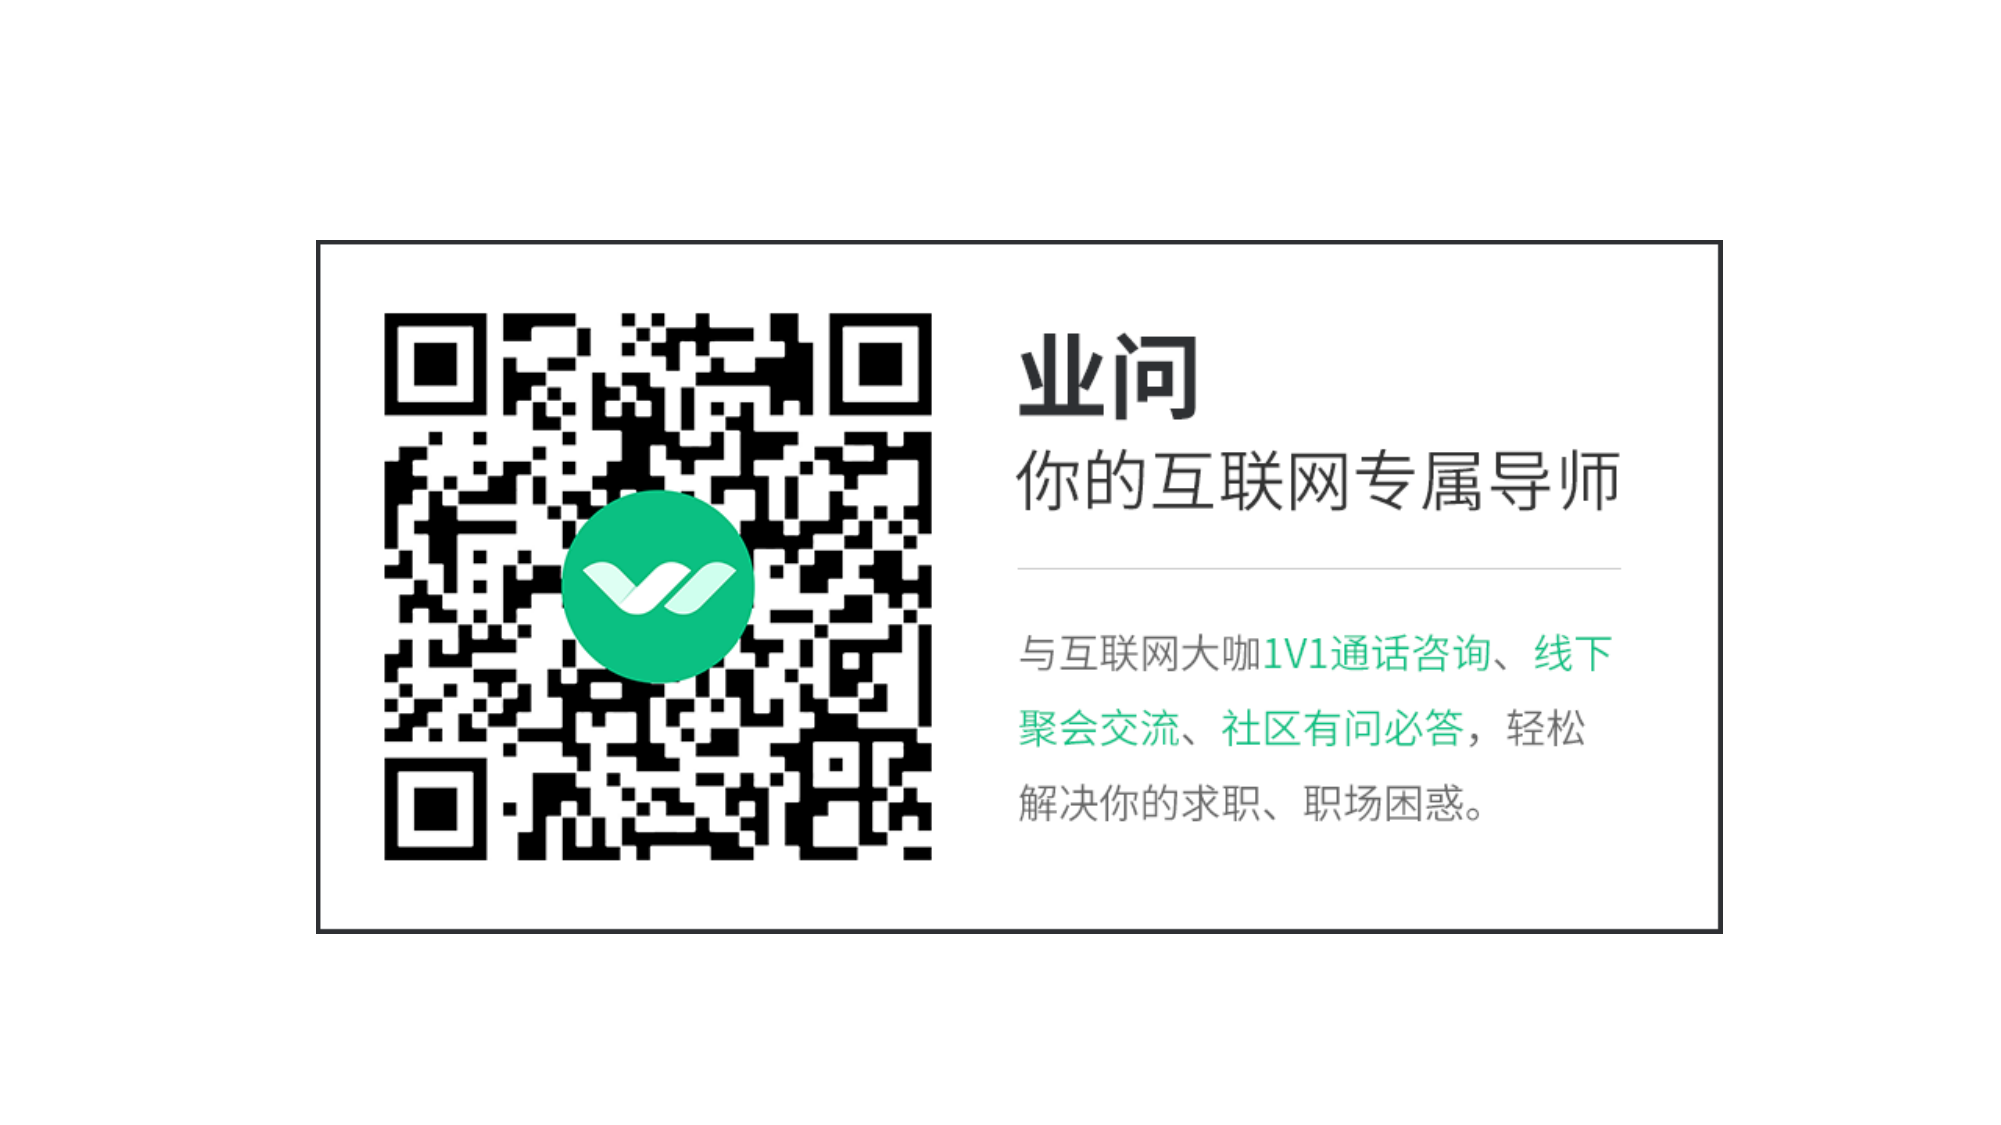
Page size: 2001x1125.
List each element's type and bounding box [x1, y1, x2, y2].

picture [316, 240, 1723, 934]
